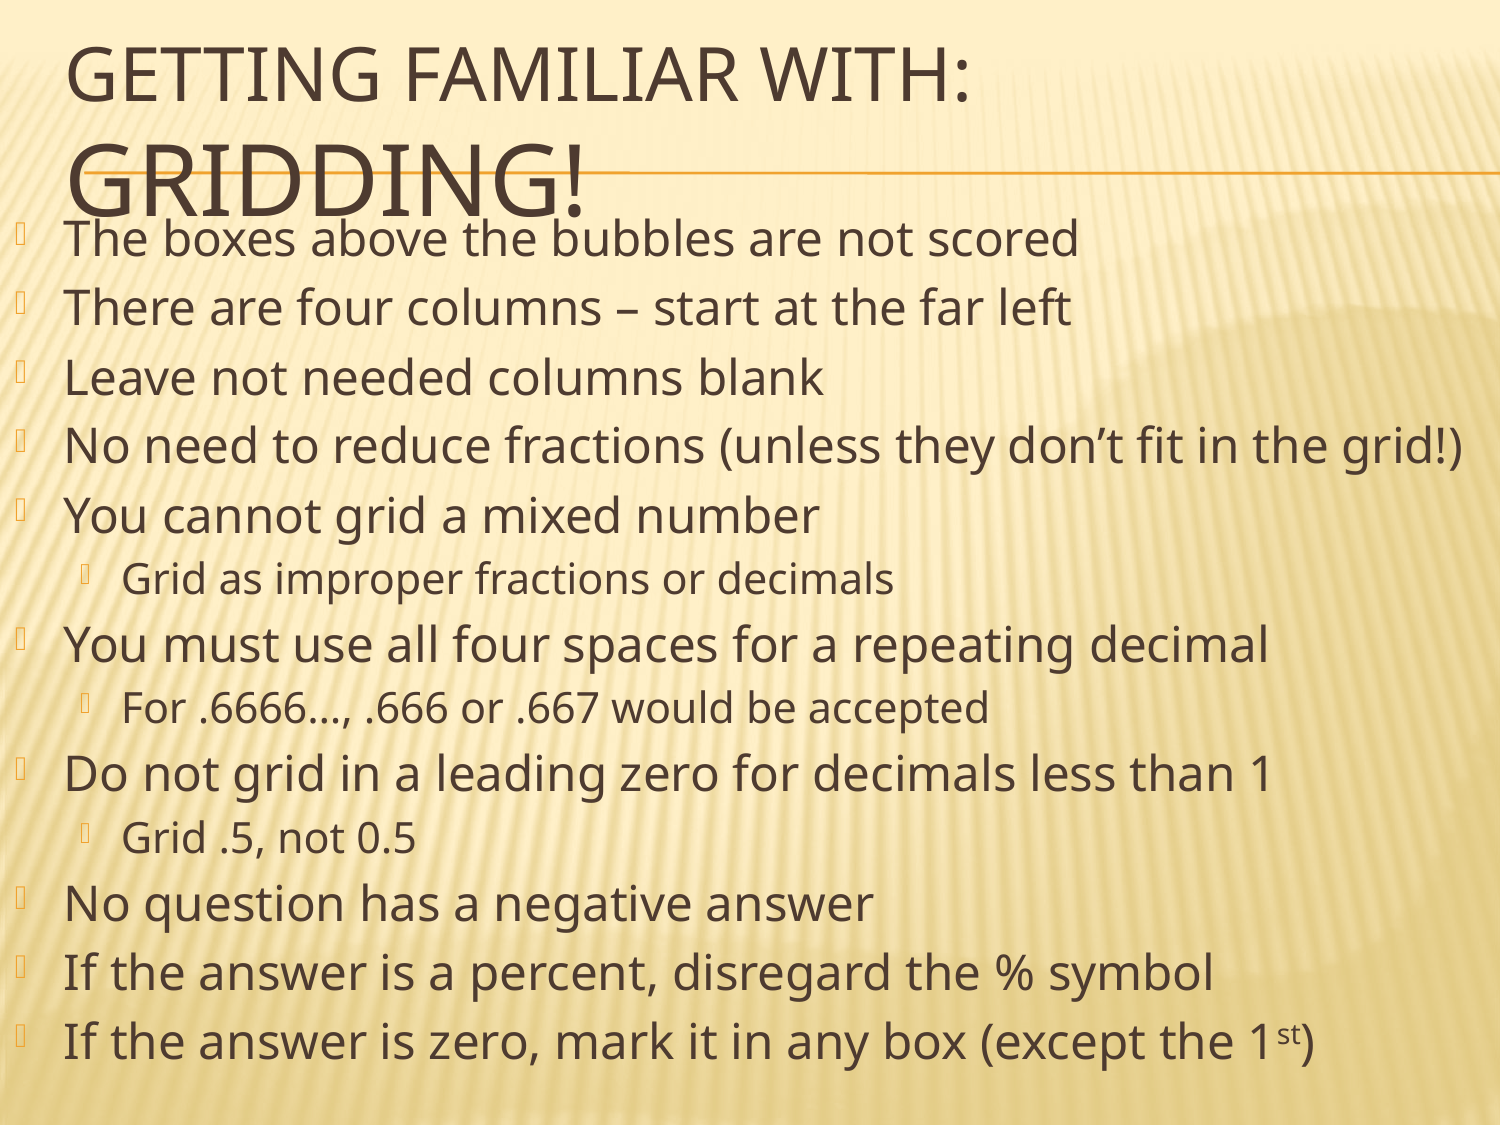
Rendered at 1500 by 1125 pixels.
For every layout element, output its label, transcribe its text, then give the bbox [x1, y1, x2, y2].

list The boxes above the bubbles are not scored There are four columns – start at the far left Leave not needed columns blank No need to reduce fractions (unless they don’t fit in the grid!) You cannot grid a mixed number Grid as improper fractions or decimals You must use all four spaces for a repeating decimal For .6666…, .666 or .667 would be accepted Do not grid in a leading zero for decimals less than 1 Grid .5, not 0.5 No question has a negative answer If the answer is a percent, disregard the % symbol If the answer is zero, mark it in any box (except the 1st) [0, 200, 1500, 1125]
title Getting familiar with: GRIDDING! [50, 62, 1475, 200]
